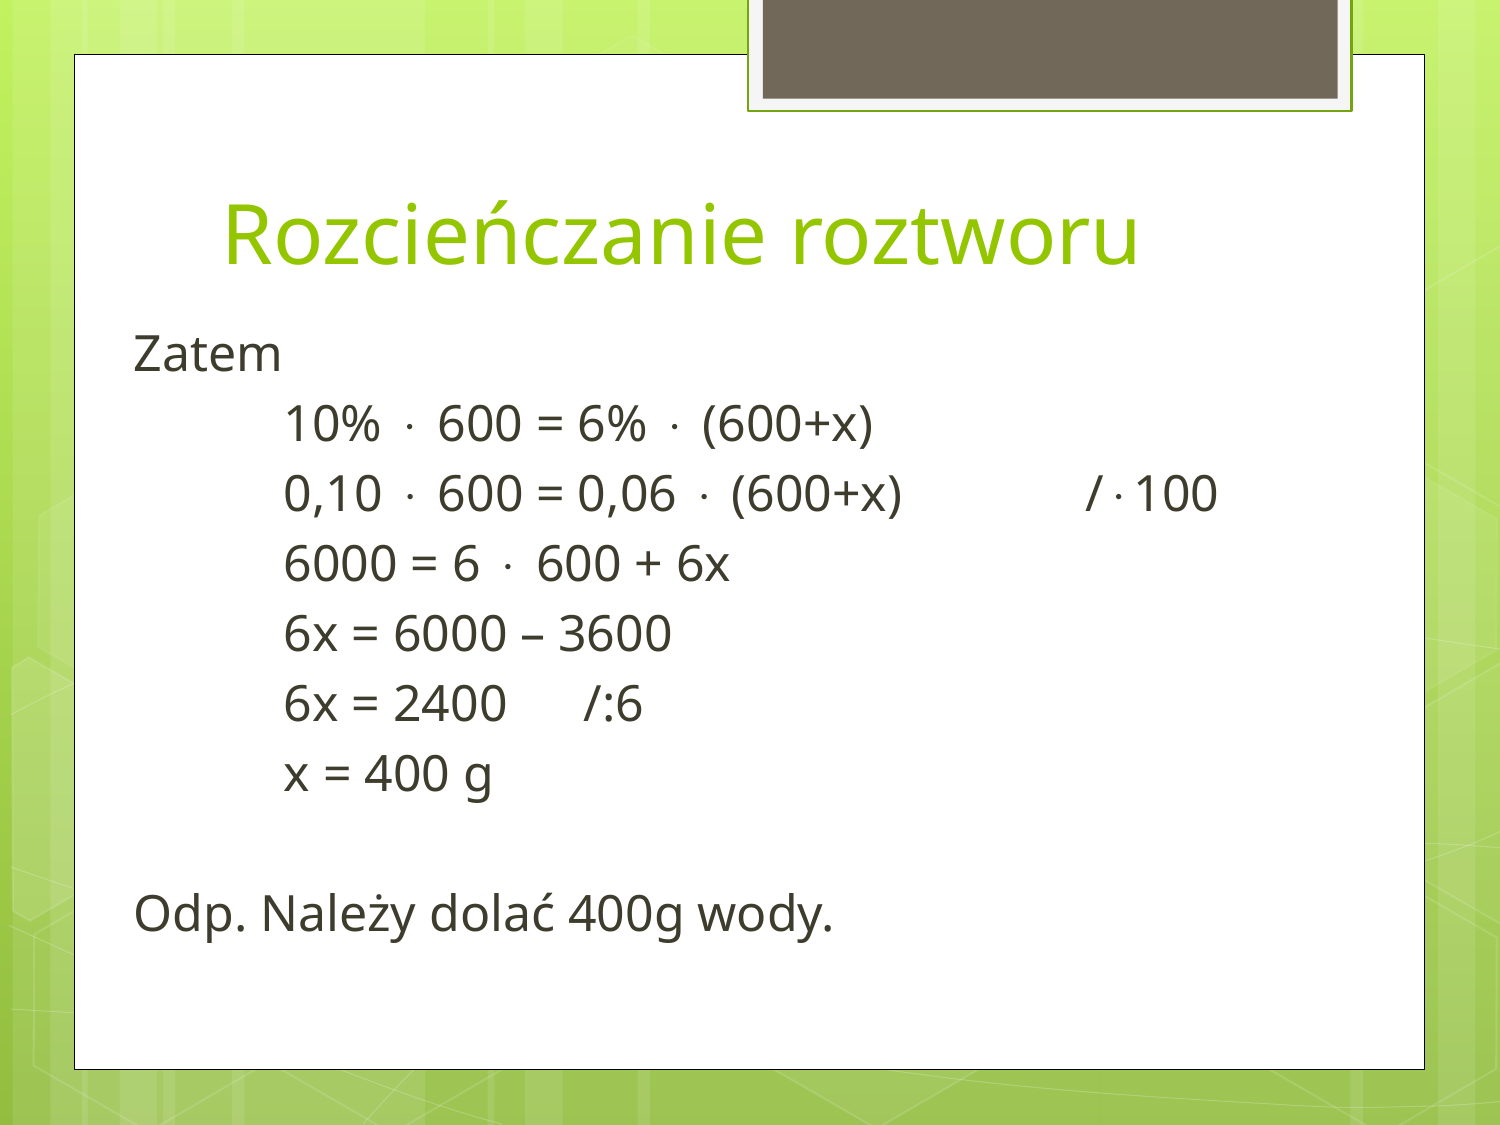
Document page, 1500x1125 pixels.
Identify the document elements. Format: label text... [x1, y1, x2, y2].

title Rozcieńczanie roztworu [206, 101, 1360, 290]
list Zatem 10%  600 = 6%  (600+x) 0,10  600 = 0,06  (600+x) /100 6000 = 6  600 + 6x 6x = 6000 – 3600 6x = 2400 /:6 x = 400 g Odp. Należy dolać 400g wody. [100, 314, 1424, 1024]
